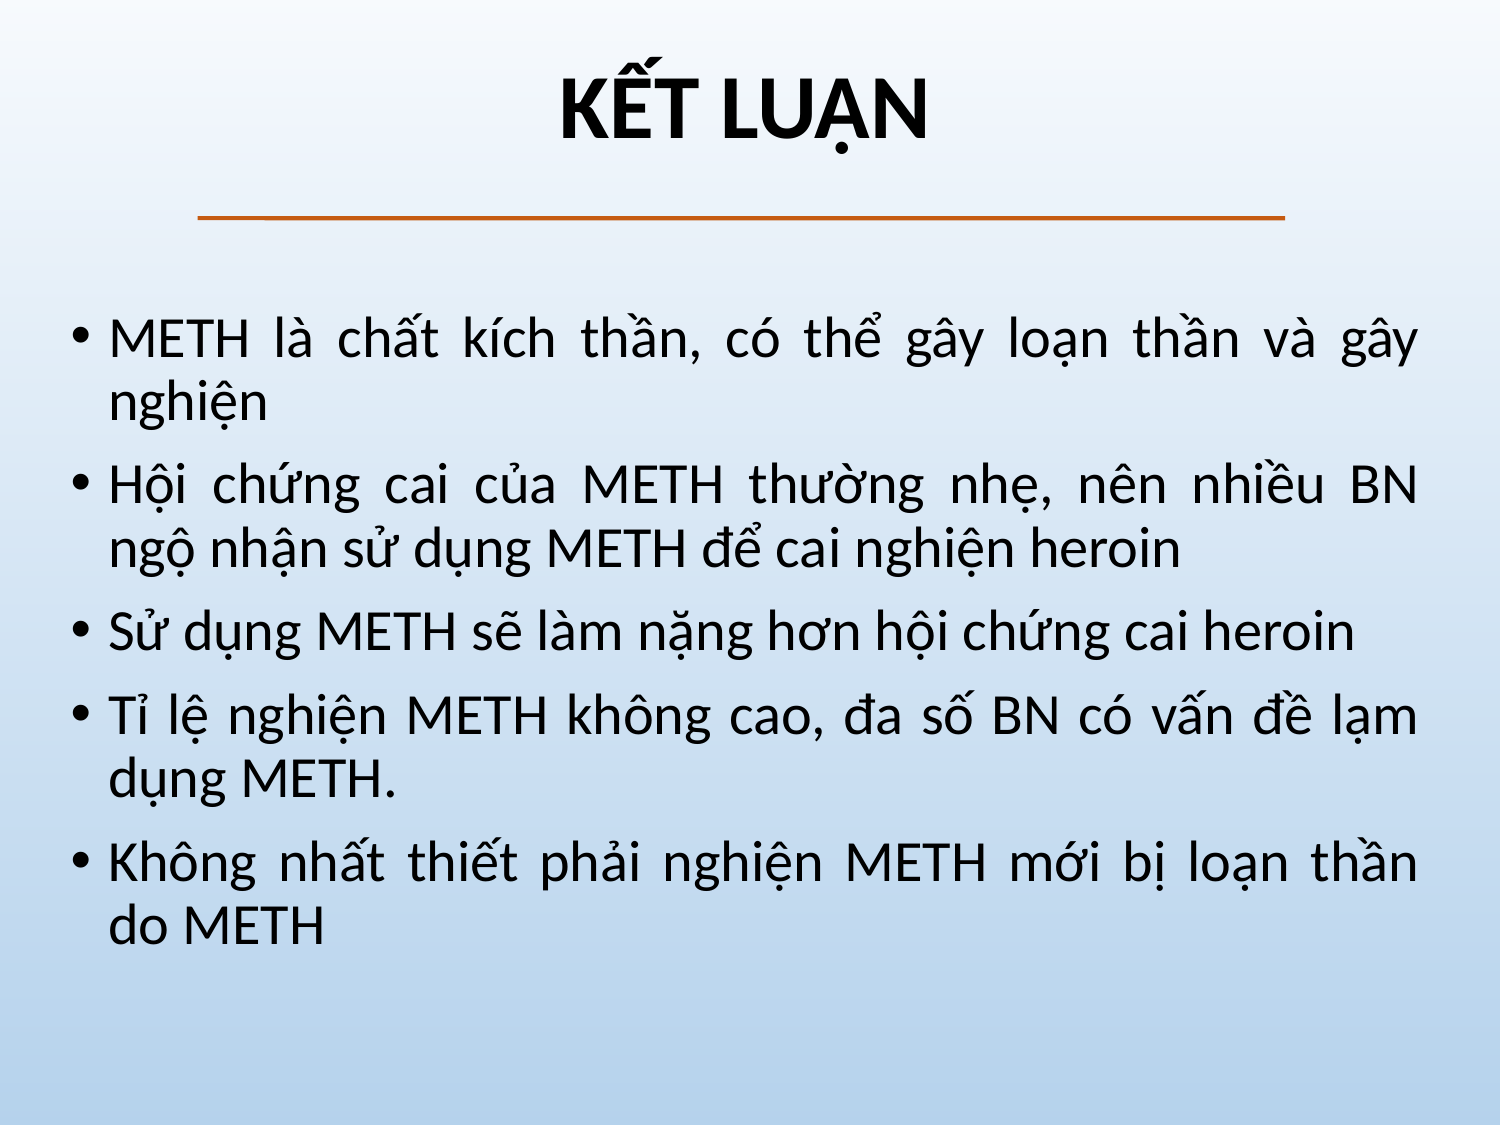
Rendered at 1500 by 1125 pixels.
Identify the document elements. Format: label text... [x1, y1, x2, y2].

title KẾT LUẬN [55, 0, 1436, 219]
list METH là chất kích thần, có thể gây loạn thần và gây nghiện Hội chứng cai của METH thường nhẹ, nên nhiều BN ngộ nhận sử dụng METH để cai nghiện heroin Sử dụng METH sẽ làm nặng hơn hội chứng cai heroin Tỉ lệ nghiện METH không cao, đa số BN có vấn đề lạm dụng METH. Không nhất thiết phải nghiện METH mới bị loạn thần do METH [55, 299, 1436, 1014]
